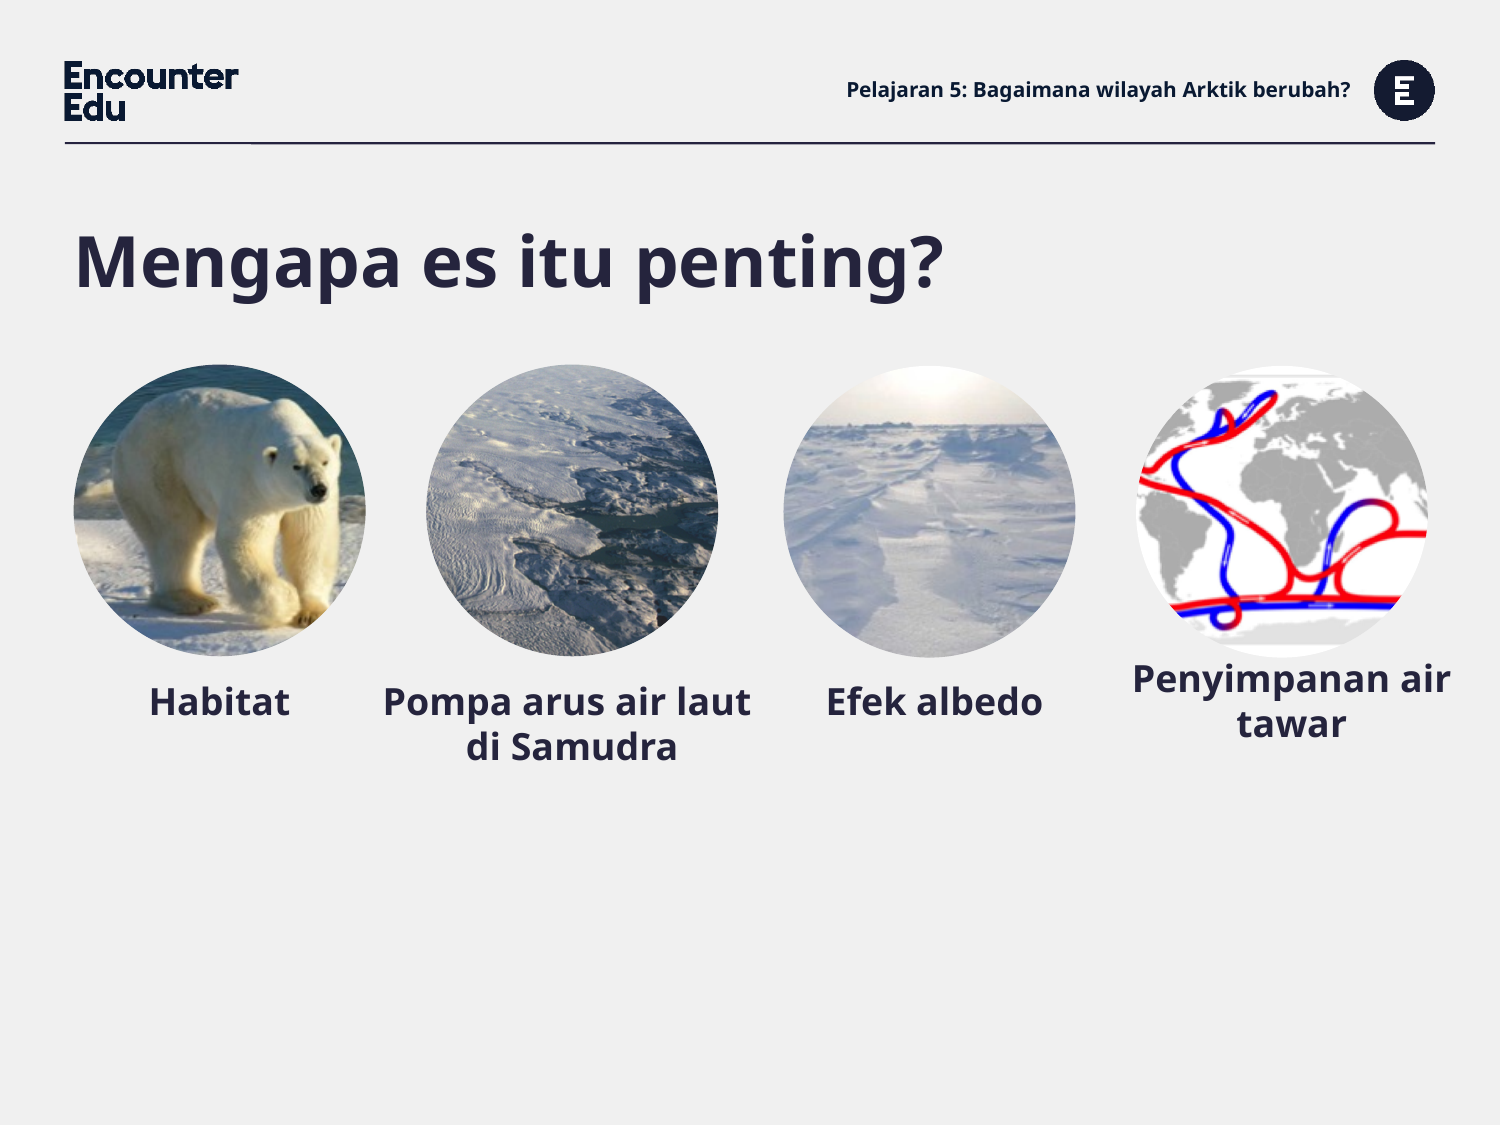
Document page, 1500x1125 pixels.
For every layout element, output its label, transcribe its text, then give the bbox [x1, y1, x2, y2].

text_box Pompa arus air laut di Samudra [217, 670, 927, 776]
text_box [426, 364, 719, 657]
text_box [1136, 365, 1429, 658]
text_box Mengapa es itu penting? [58, 219, 1412, 310]
text_box Habitat [120, 670, 217, 730]
text_box [73, 364, 366, 657]
title Pelajaran 5: Bagaimana wilayah Arktik berubah? [623, 67, 1359, 114]
picture [1372, 58, 1436, 122]
picture [60, 59, 243, 122]
text_box Efek albedo [927, 670, 1075, 730]
text_box Penyimpanan air tawar [1075, 647, 1500, 753]
text_box [783, 365, 1076, 658]
